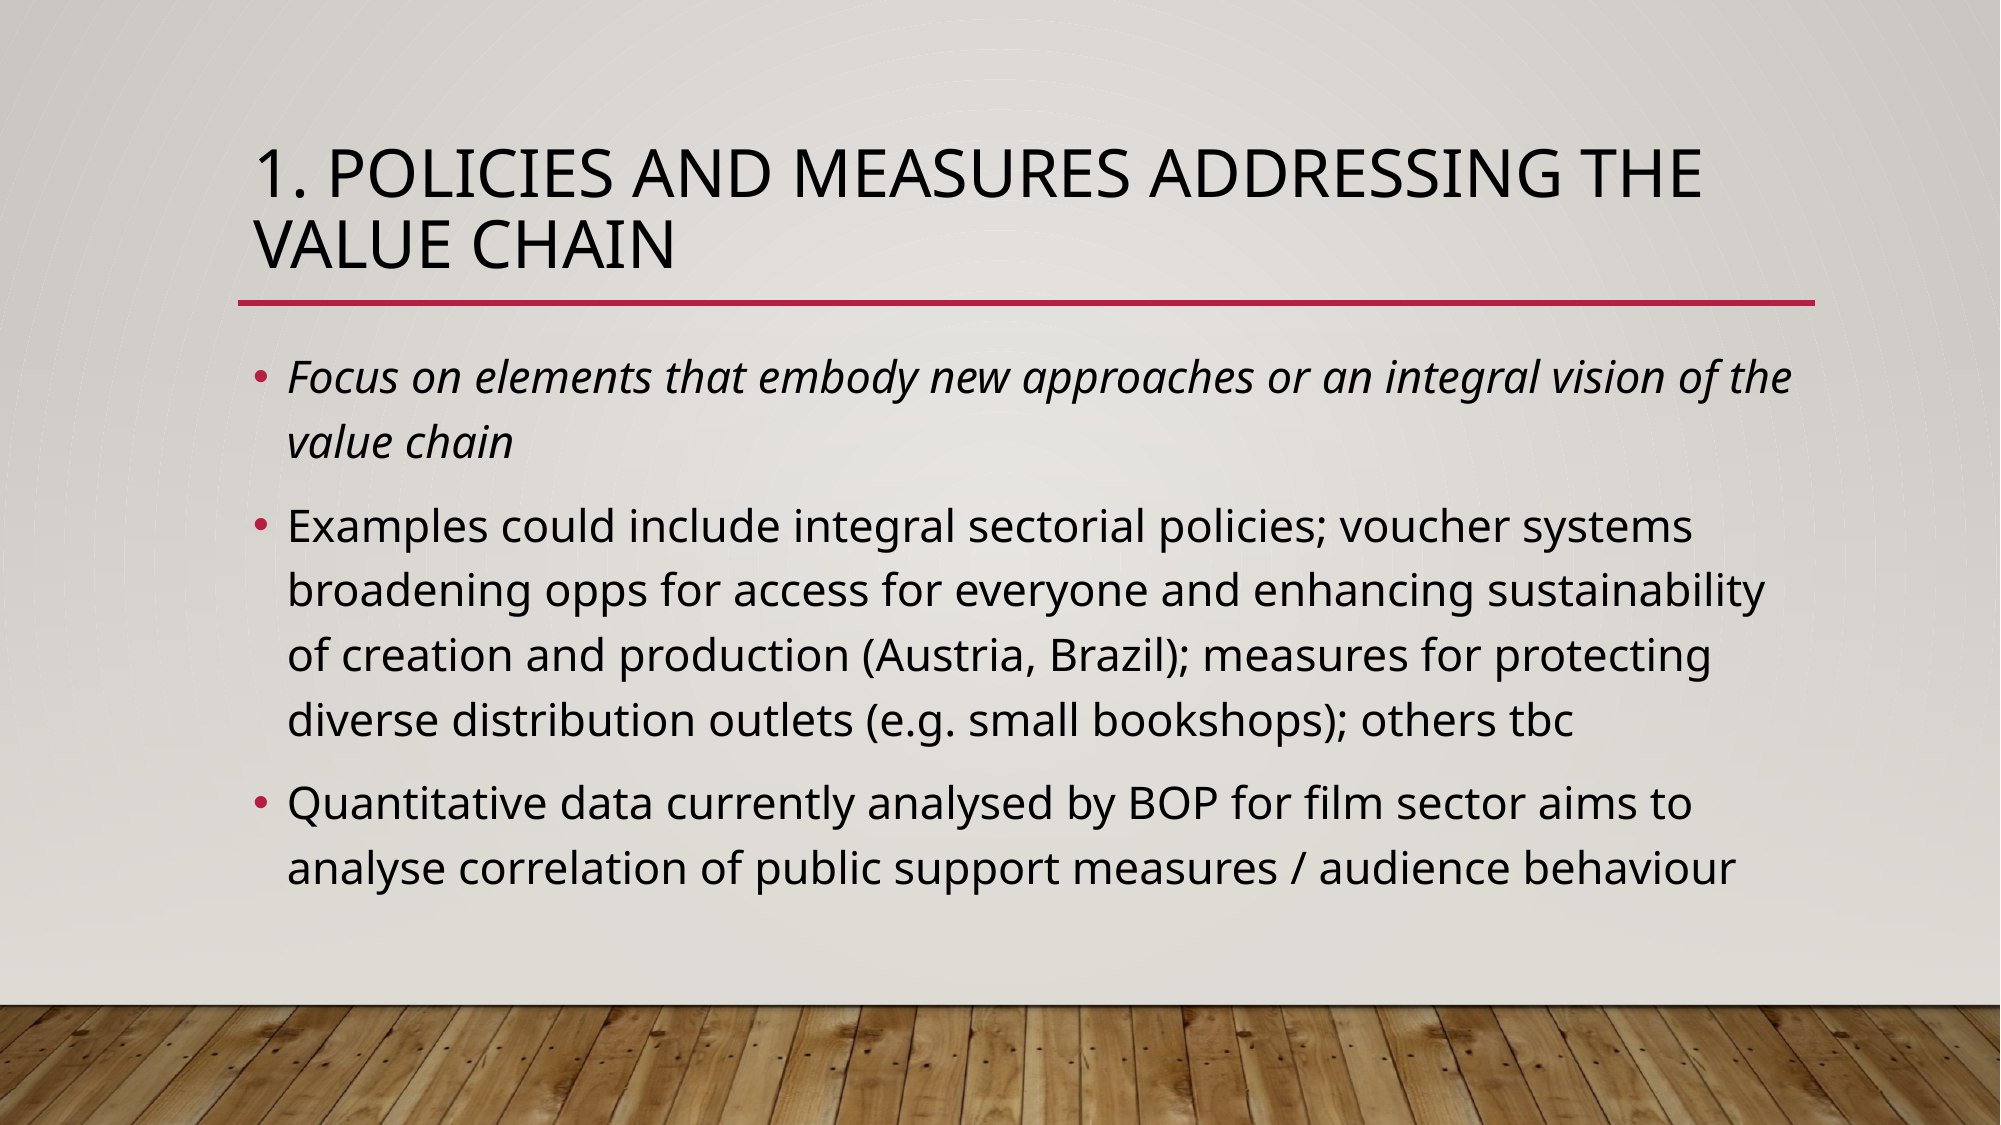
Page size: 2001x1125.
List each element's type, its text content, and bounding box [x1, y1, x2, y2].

picture [0, 1005, 2000, 1125]
list Focus on elements that embody new approaches or an integral vision of the value chain Examples could include integral sectorial policies; voucher systems broadening opps for access for everyone and enhancing sustainability of creation and production (Austria, Brazil); measures for protecting diverse distribution outlets (e.g. small bookshops); others tbc Quantitative data currently analysed by BOP for film sector aims to analyse correlation of public support measures / audience behaviour [238, 330, 1814, 954]
title 1. Policies and measures addressing the value chain [238, 131, 1814, 305]
